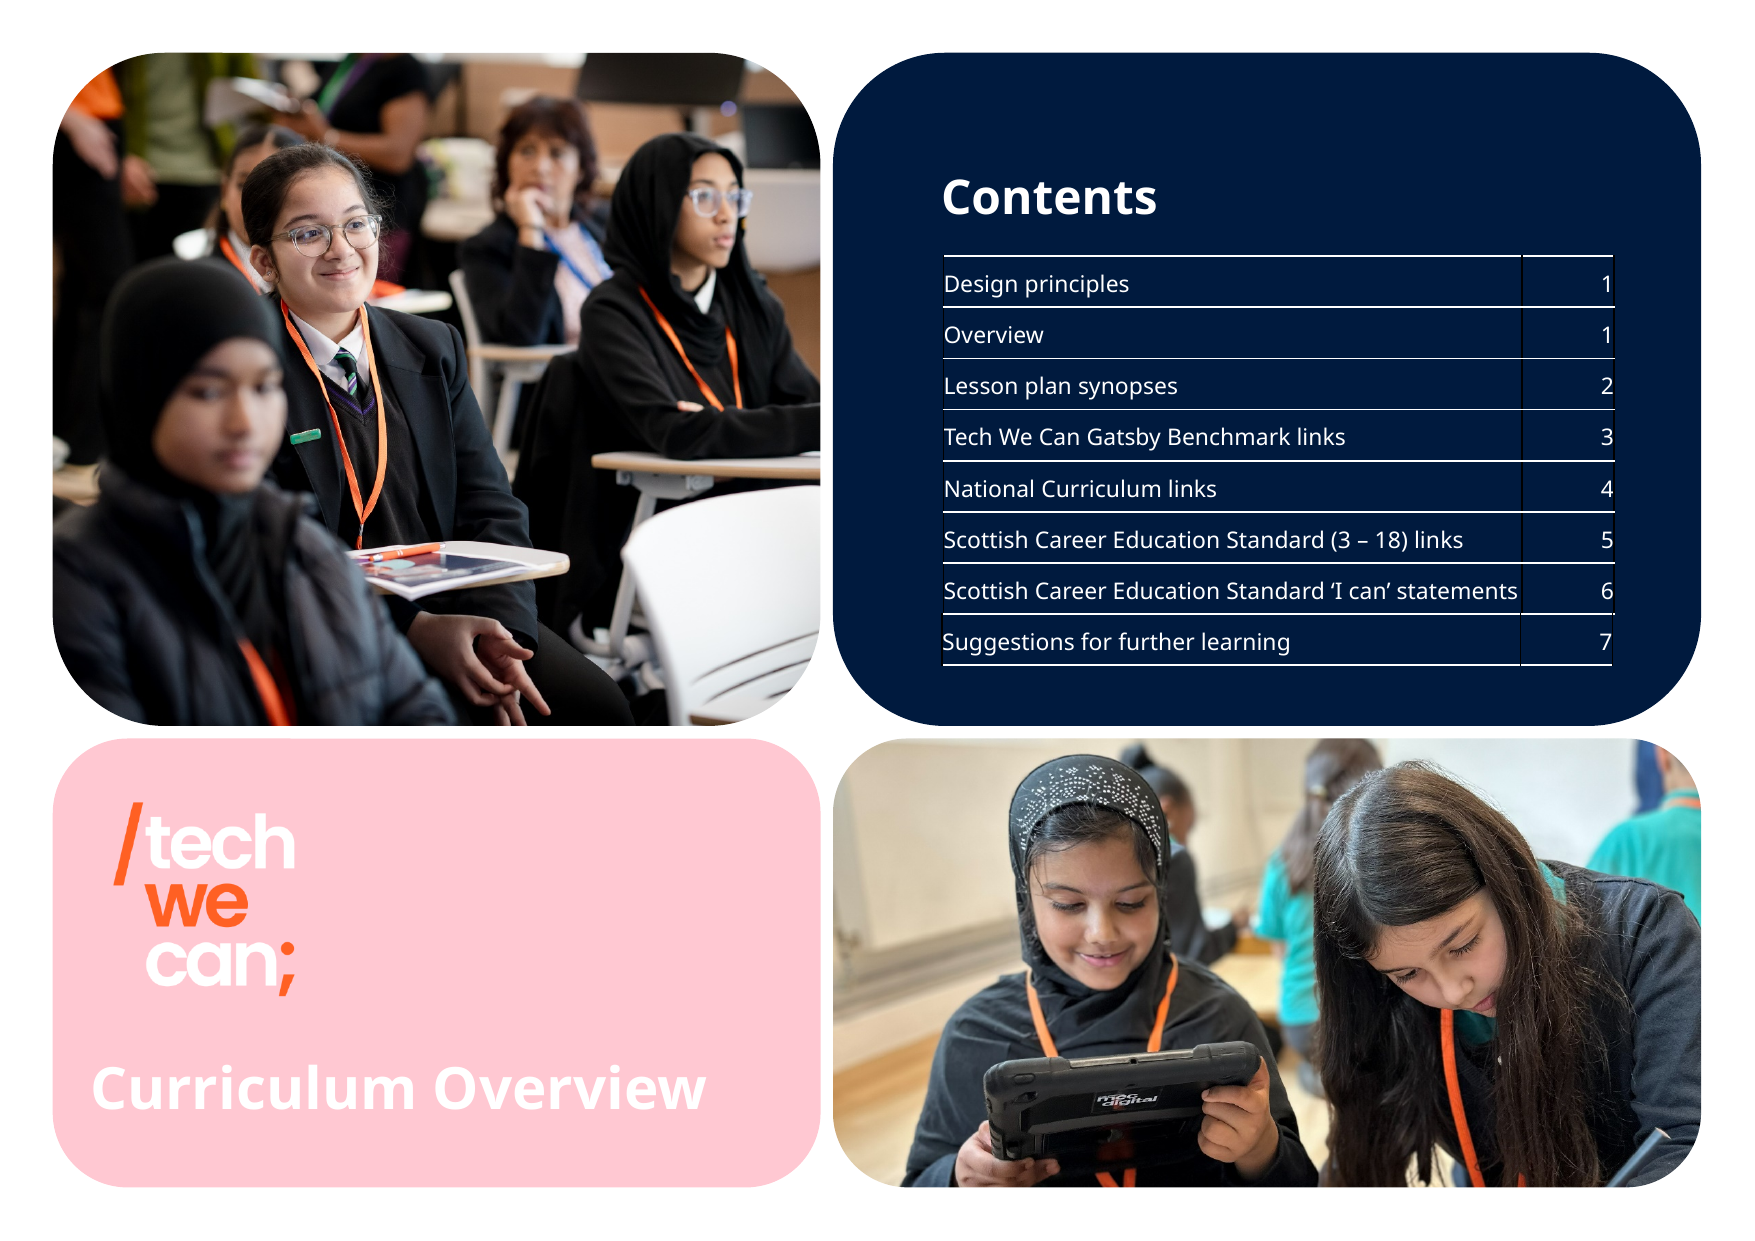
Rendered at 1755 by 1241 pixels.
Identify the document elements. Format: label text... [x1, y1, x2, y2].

table_cell 6 [1523, 564, 1613, 613]
table_cell Scottish Career Education Standard ‘I can’ statements [944, 564, 1521, 613]
table_cell Lesson plan synopses [944, 359, 1521, 409]
text_box Curriculum Overview [88, 990, 734, 1121]
table_cell 1 [1523, 308, 1613, 358]
table_cell Tech We Can Gatsby Benchmark links [944, 410, 1521, 460]
text_box [832, 52, 1702, 726]
table_cell 3 [1523, 410, 1613, 460]
table_cell National Curriculum links [944, 462, 1521, 511]
text_box [52, 738, 821, 1188]
picture [52, 52, 821, 727]
table_cell Overview [944, 308, 1521, 358]
table_cell 5 [1523, 513, 1613, 562]
table_cell 2 [1523, 359, 1613, 409]
picture [87, 780, 336, 1029]
table_header 7 [1521, 615, 1612, 664]
table_header 1 [1523, 257, 1613, 306]
table_header Suggestions for further learning [943, 615, 1520, 664]
table_header Design principles [944, 257, 1521, 306]
title Contents [825, 164, 1211, 374]
picture [832, 738, 1702, 1188]
table_cell 4 [1523, 462, 1613, 511]
table_cell Scottish Career Education Standard (3 – 18) links [944, 513, 1521, 562]
